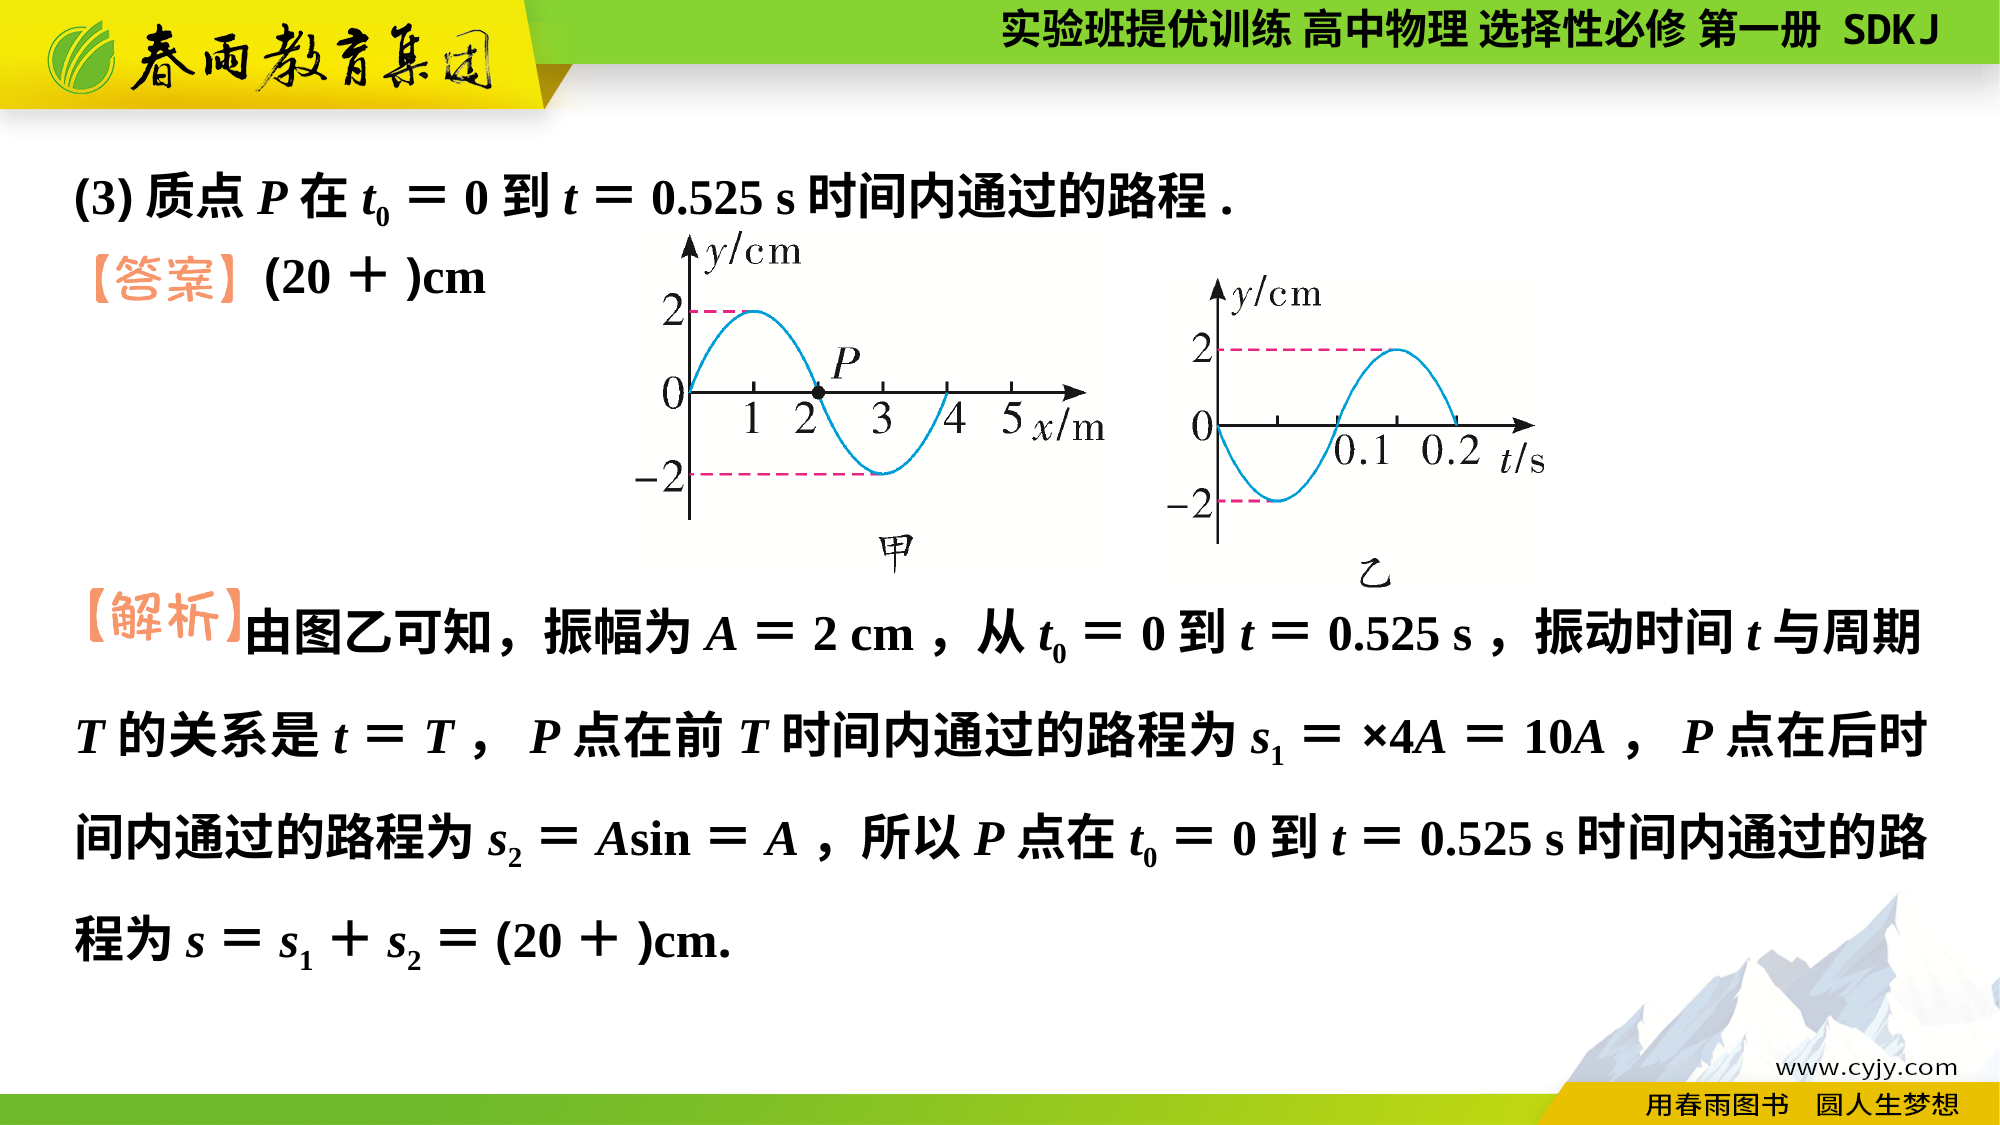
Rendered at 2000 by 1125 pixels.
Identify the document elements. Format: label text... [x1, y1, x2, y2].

picture [0, 0, 2000, 1125]
list (3)质点P在t0＝0到t＝0.525 s时间内通过的路程. [59, 122, 1944, 229]
